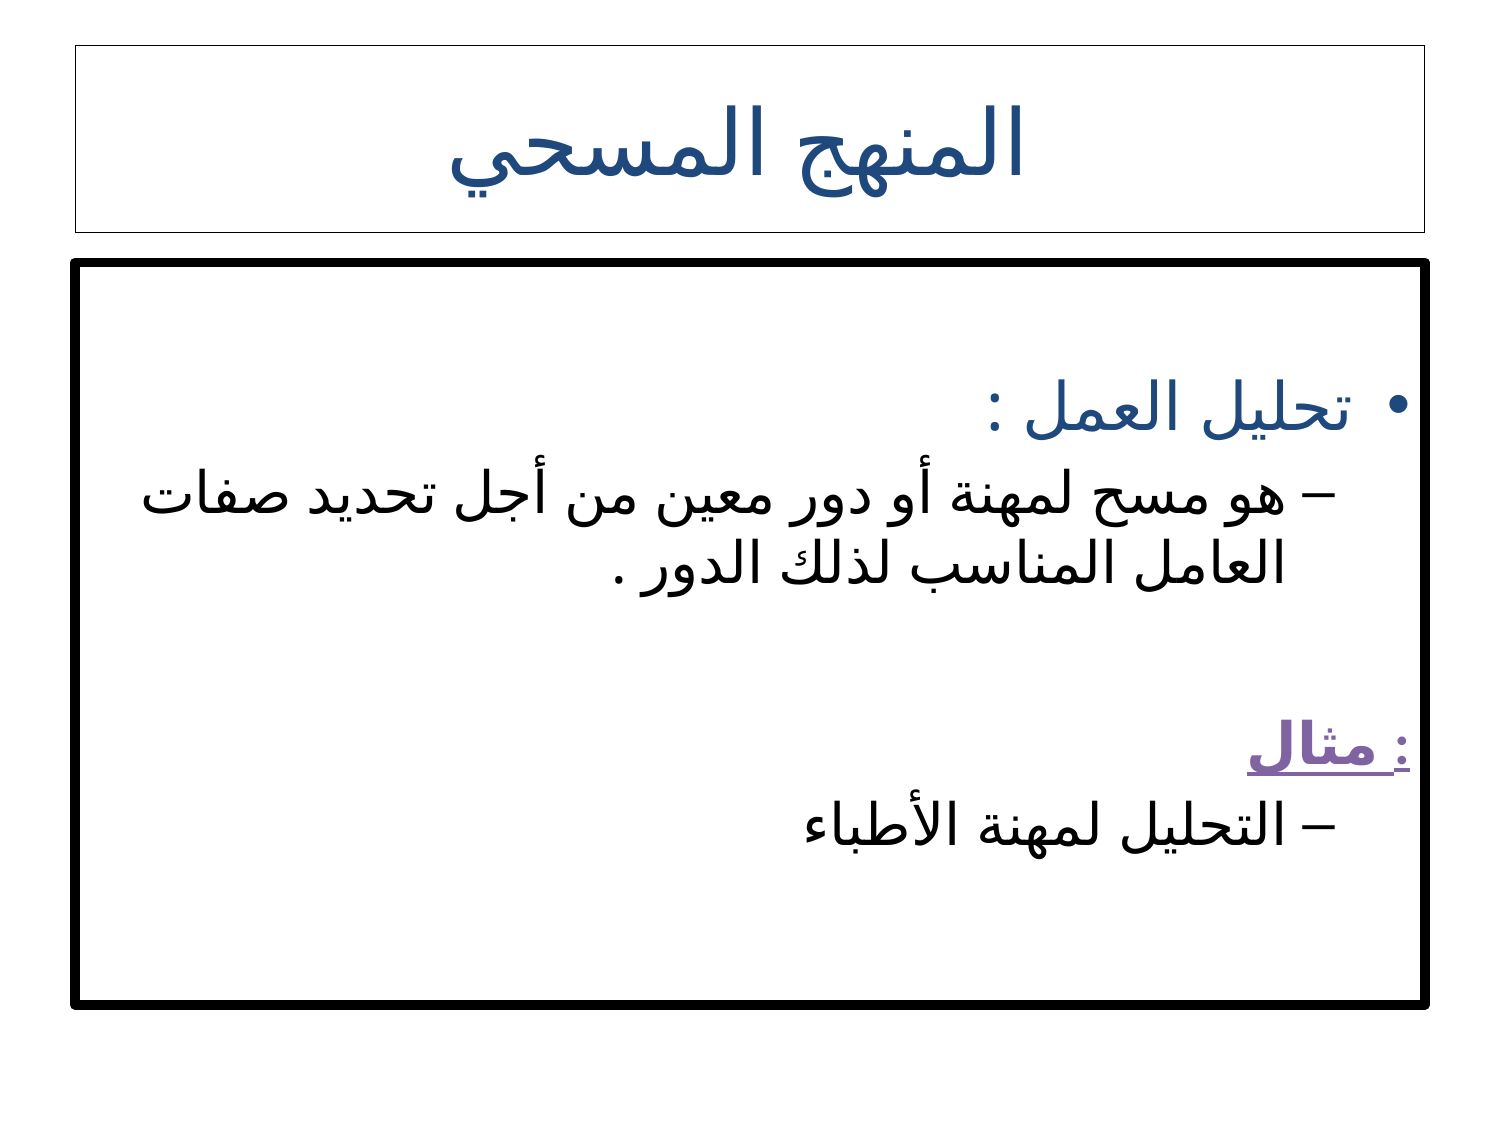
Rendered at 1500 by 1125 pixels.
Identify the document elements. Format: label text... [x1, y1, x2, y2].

list تحليل العمل : هو مسح لمهنة أو دور معين من أجل تحديد صفات العامل المناسب لذلك الدور . مثال : التحليل لمهنة الأطباء [75, 262, 1425, 1005]
title المنهج المسحي [75, 45, 1425, 233]
